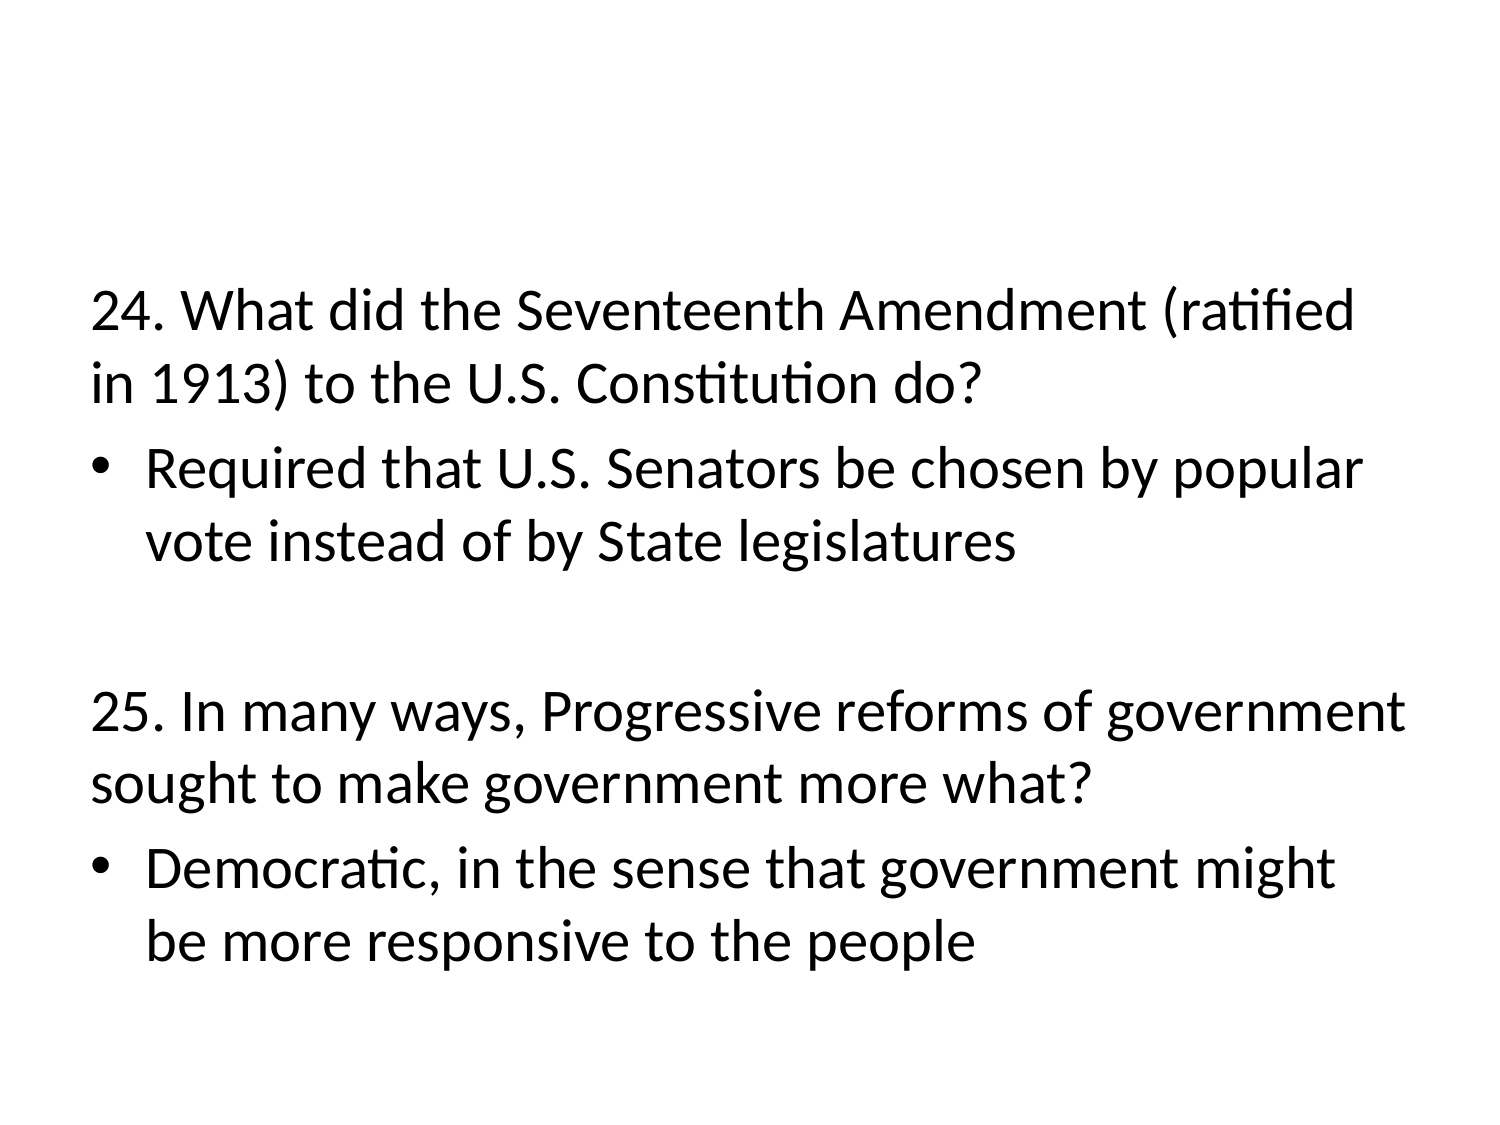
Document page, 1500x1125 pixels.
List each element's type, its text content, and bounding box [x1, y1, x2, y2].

list 24. What did the Seventeenth Amendment (ratified in 1913) to the U.S. Constitution do? Required that U.S. Senators be chosen by popular vote instead of by State legislatures 25. In many ways, Progressive reforms of government sought to make government more what? Democratic, in the sense that government might be more responsive to the people [75, 262, 1425, 1005]
